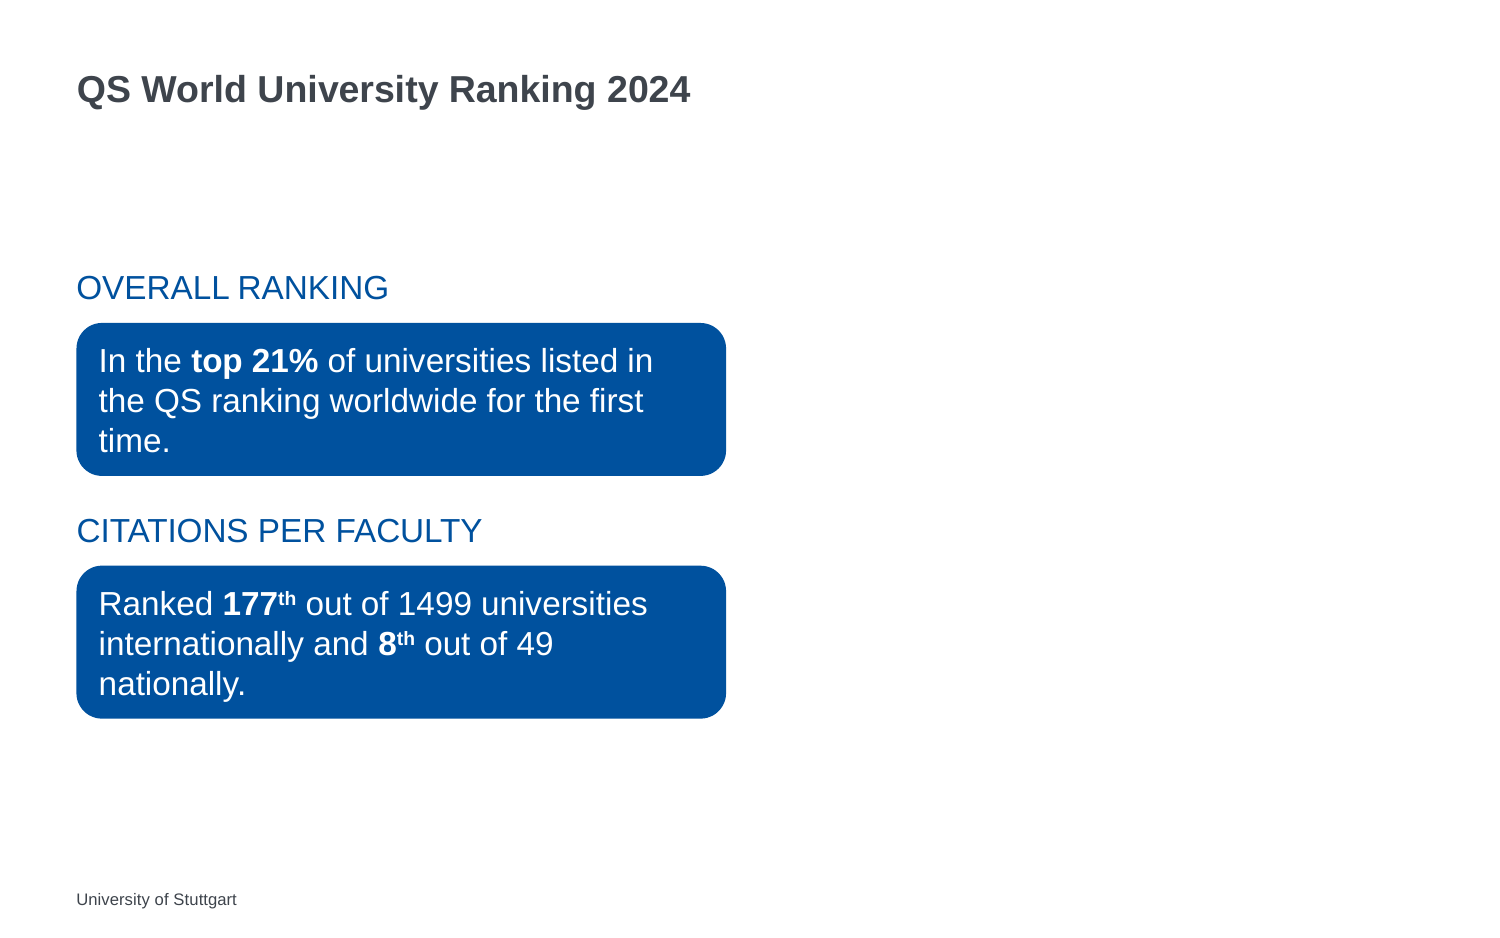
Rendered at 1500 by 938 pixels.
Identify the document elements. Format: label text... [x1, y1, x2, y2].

text_box Ranked 177th out of 1499 universities internationally and 8th out of 49 nationally. [75, 564, 728, 720]
text_box In the top 21% of universities listed in the QS ranking worldwide for the first time. [75, 321, 728, 477]
text_box Citations per Faculty [76, 505, 727, 545]
footer University of Stuttgart [76, 888, 1072, 910]
title QS World University Ranking 2024 [76, 64, 1424, 111]
text_box Overall Ranking [76, 262, 727, 302]
